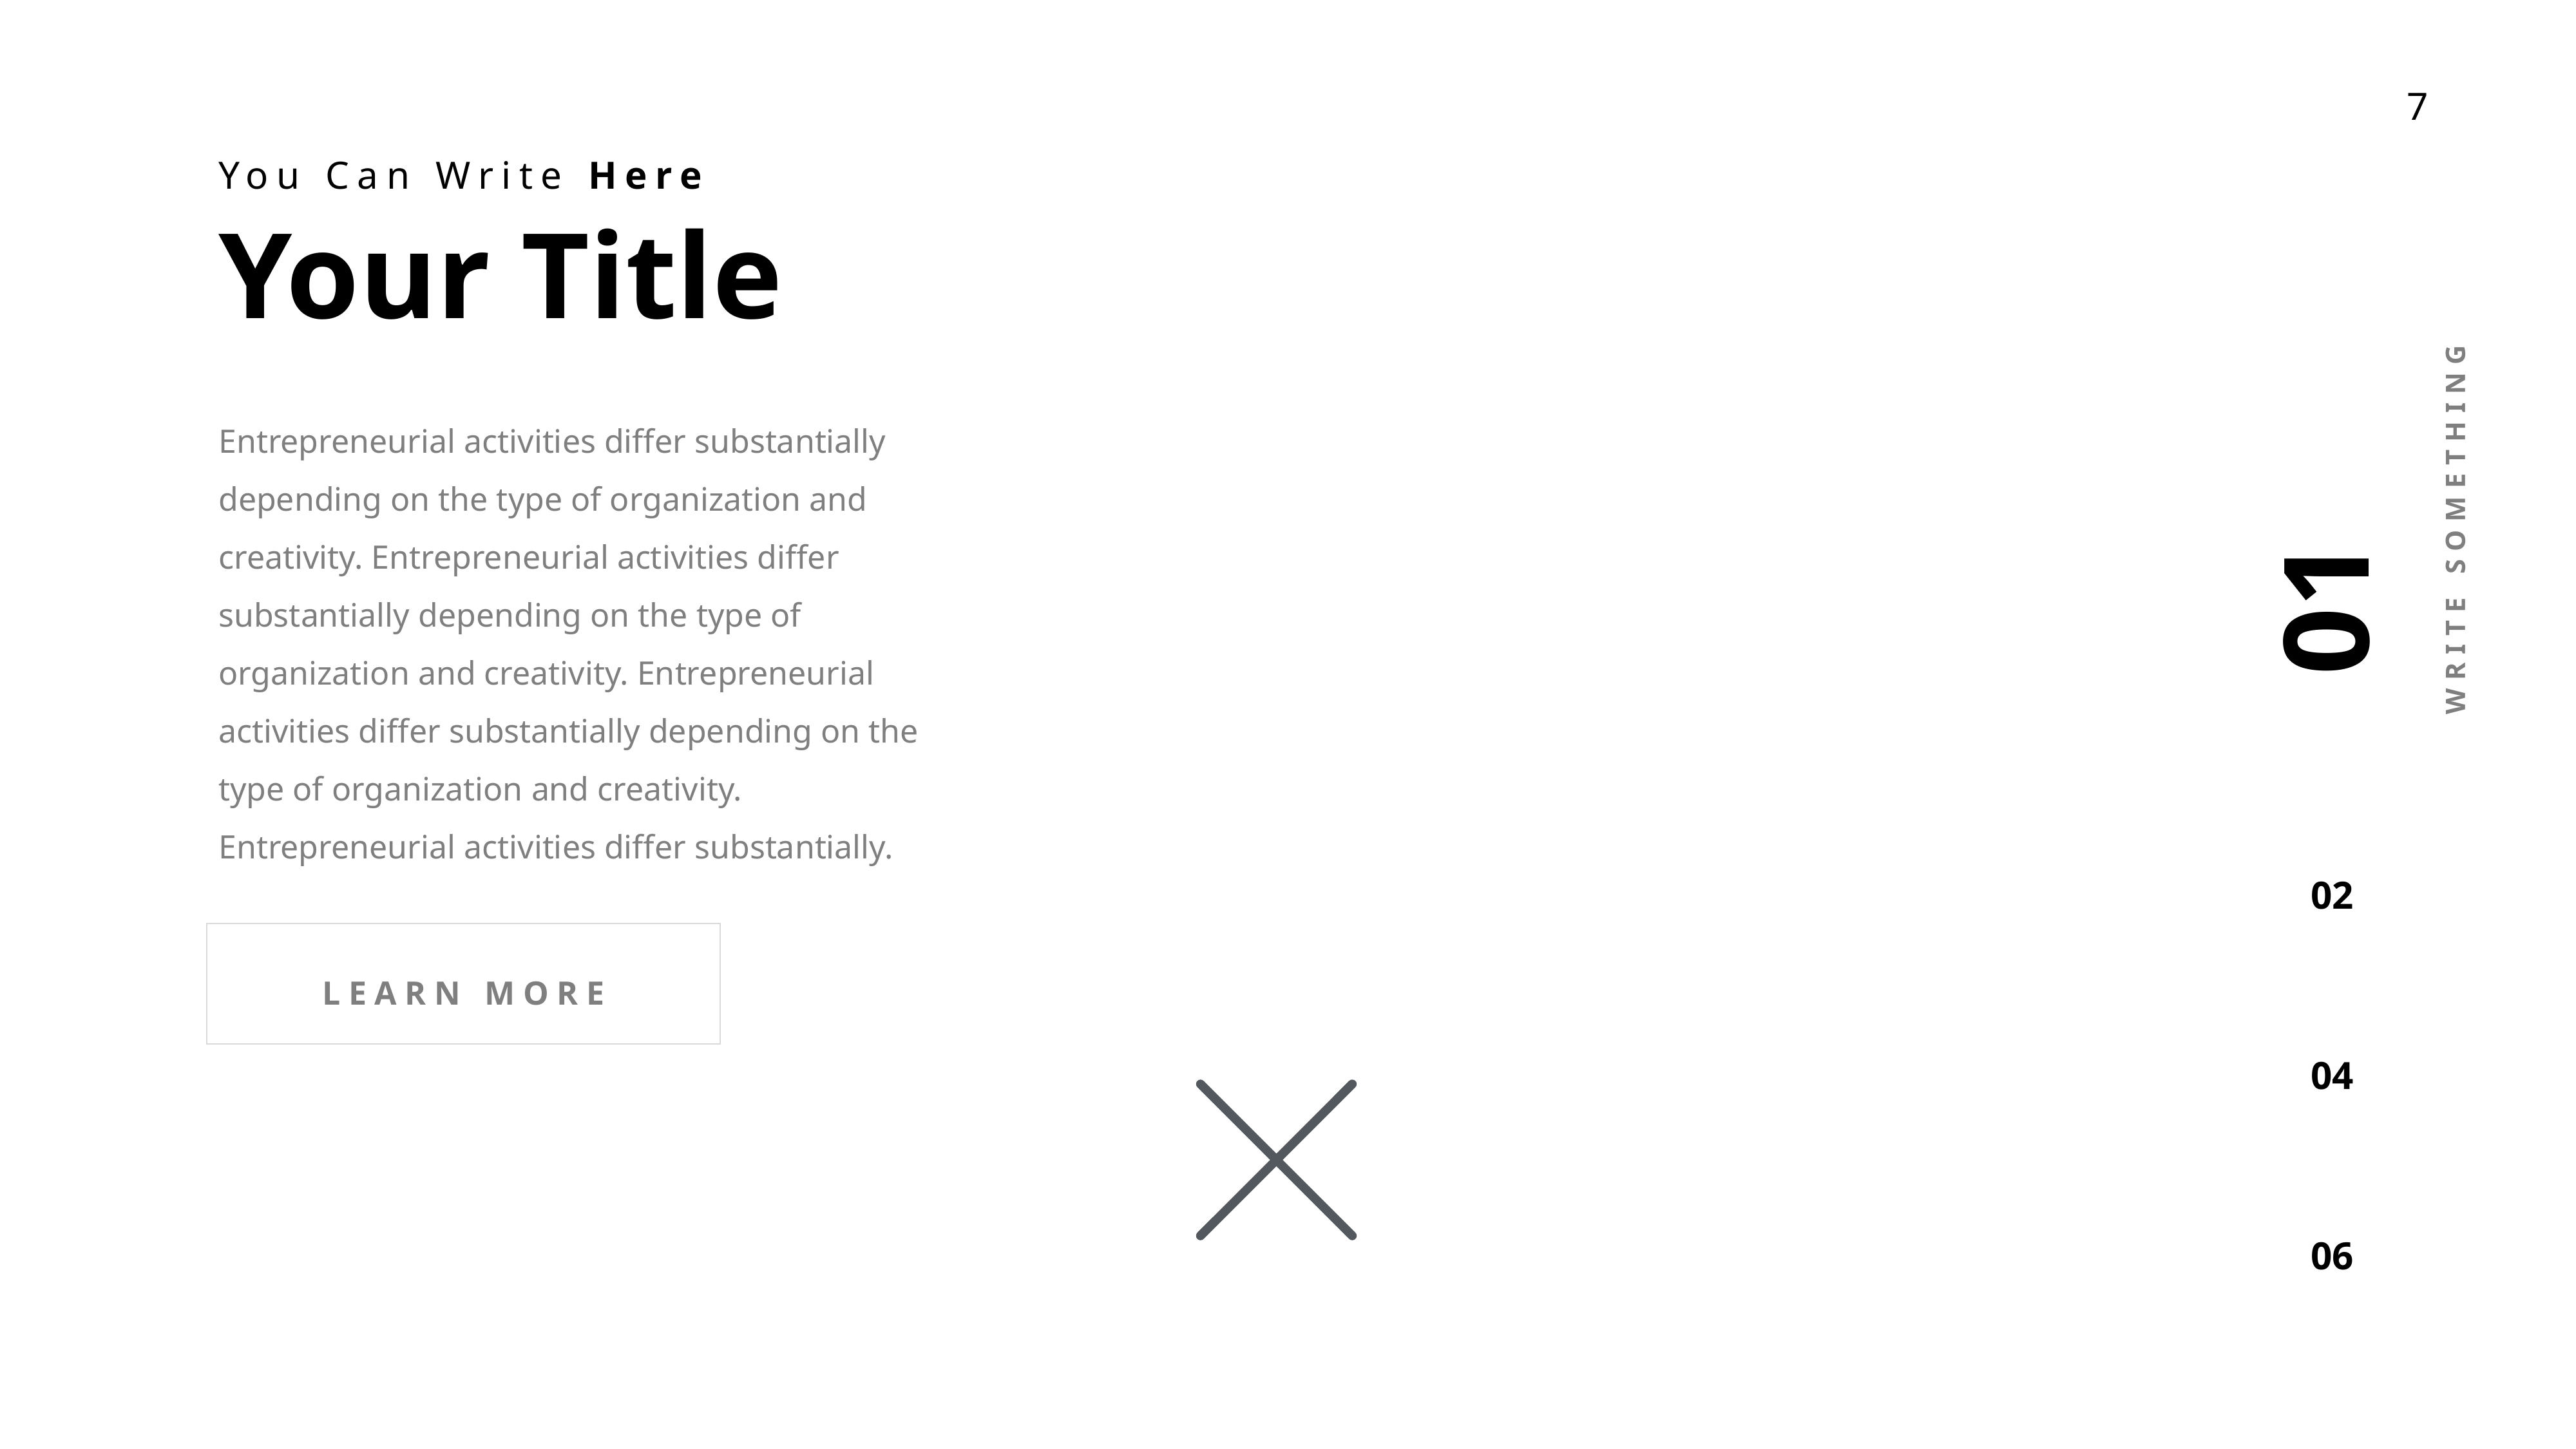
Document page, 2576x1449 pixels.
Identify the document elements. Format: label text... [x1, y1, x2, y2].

text_box WRITE SOMETHING [2433, 70, 2476, 724]
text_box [207, 923, 720, 1044]
text_box 01 [2247, 415, 2398, 800]
text_box Your Title [209, 195, 1972, 347]
text_box 02 04 06 [2247, 866, 2422, 1282]
text_box You Can Write Here [209, 147, 863, 195]
picture [1131, 348, 2247, 1305]
text_box Entrepreneurial activities differ substantially depending on the type of organization and creativity. Entrepreneurial activities differ substantially depending on the type of organization and creativity. Entrepreneurial activities differ substantially depending on the type of organization and creativity. Entrepreneurial activities differ substantially. [209, 397, 956, 871]
